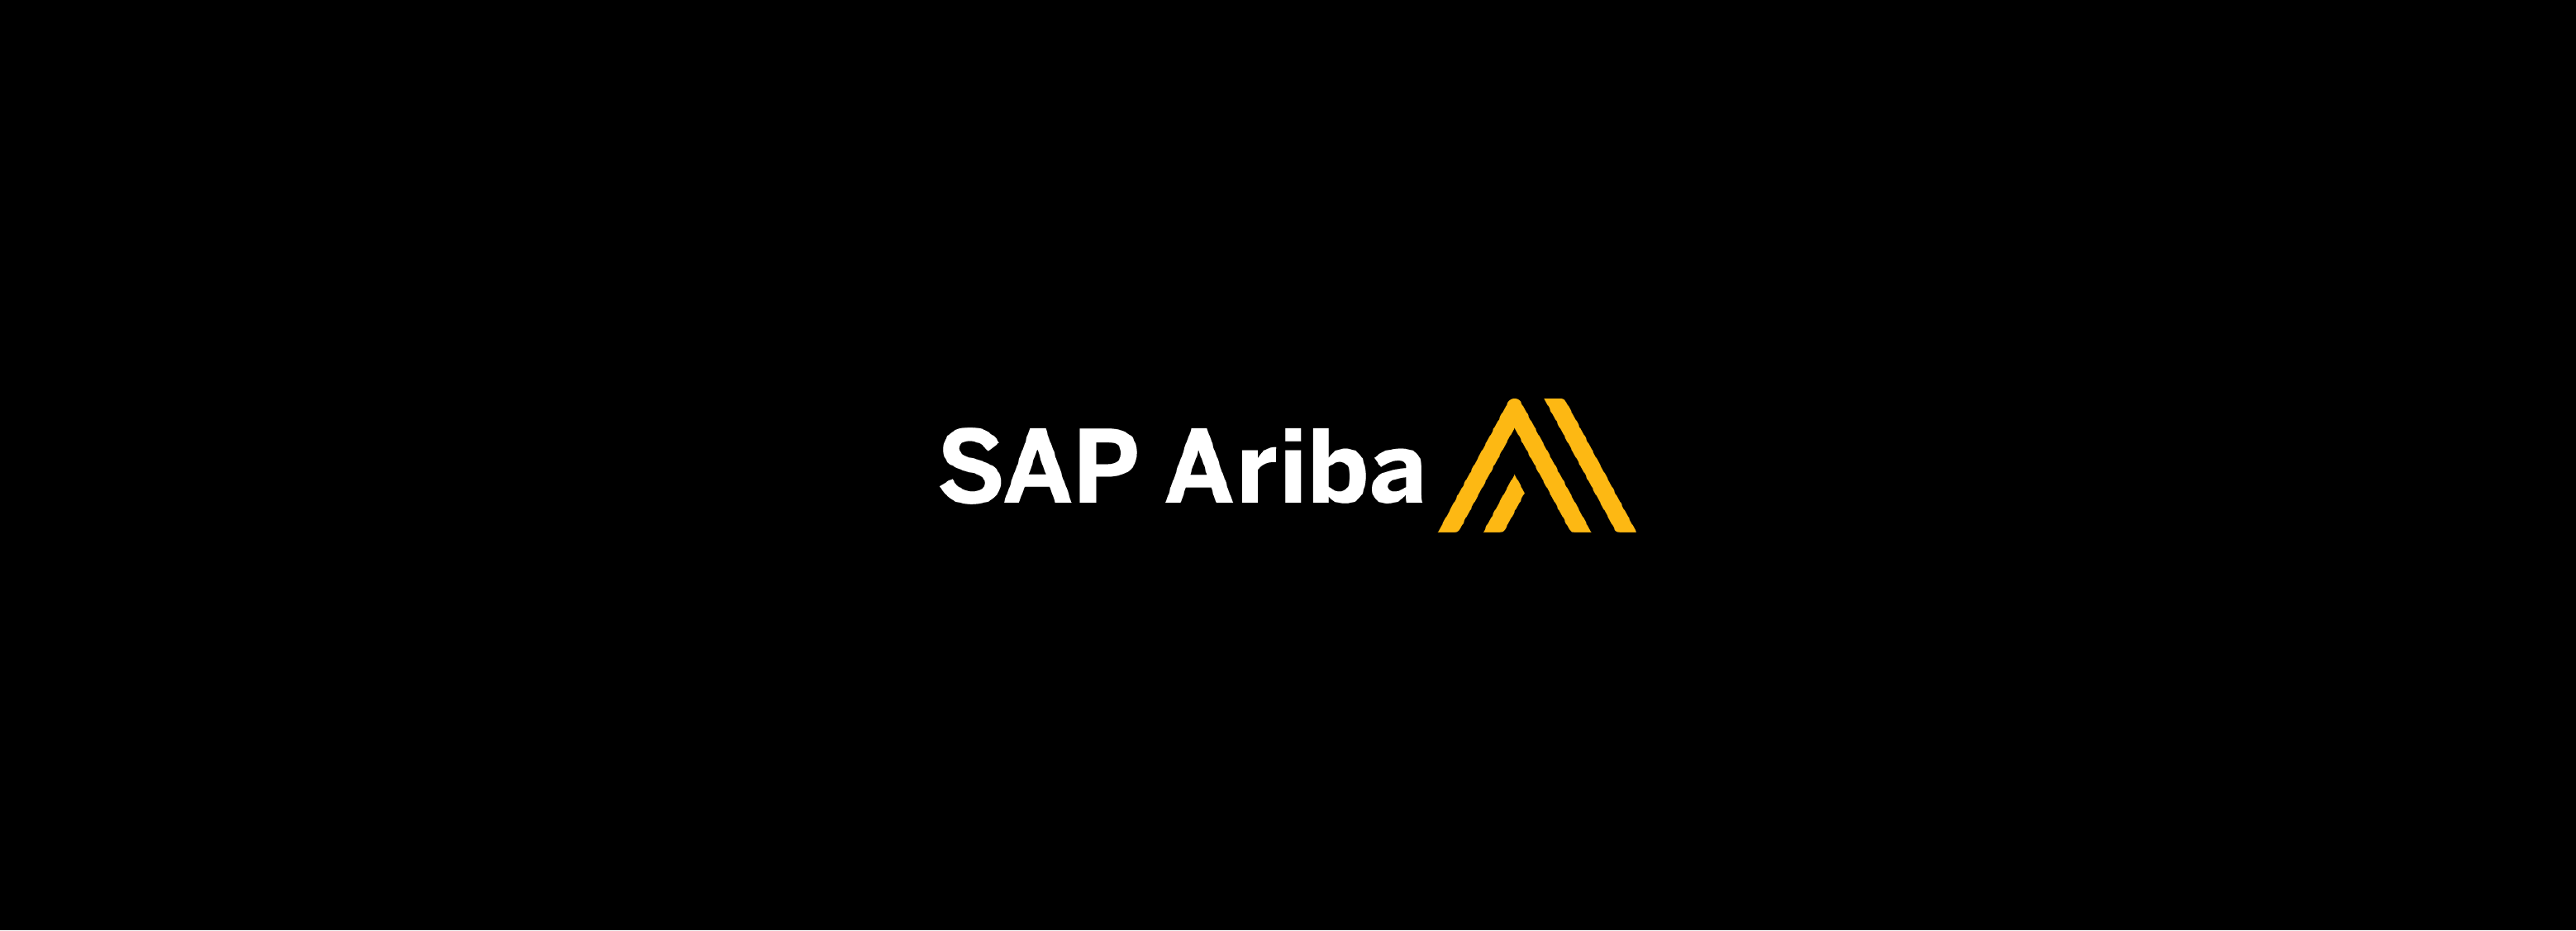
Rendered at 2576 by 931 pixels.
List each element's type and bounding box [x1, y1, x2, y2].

picture [940, 398, 1636, 532]
